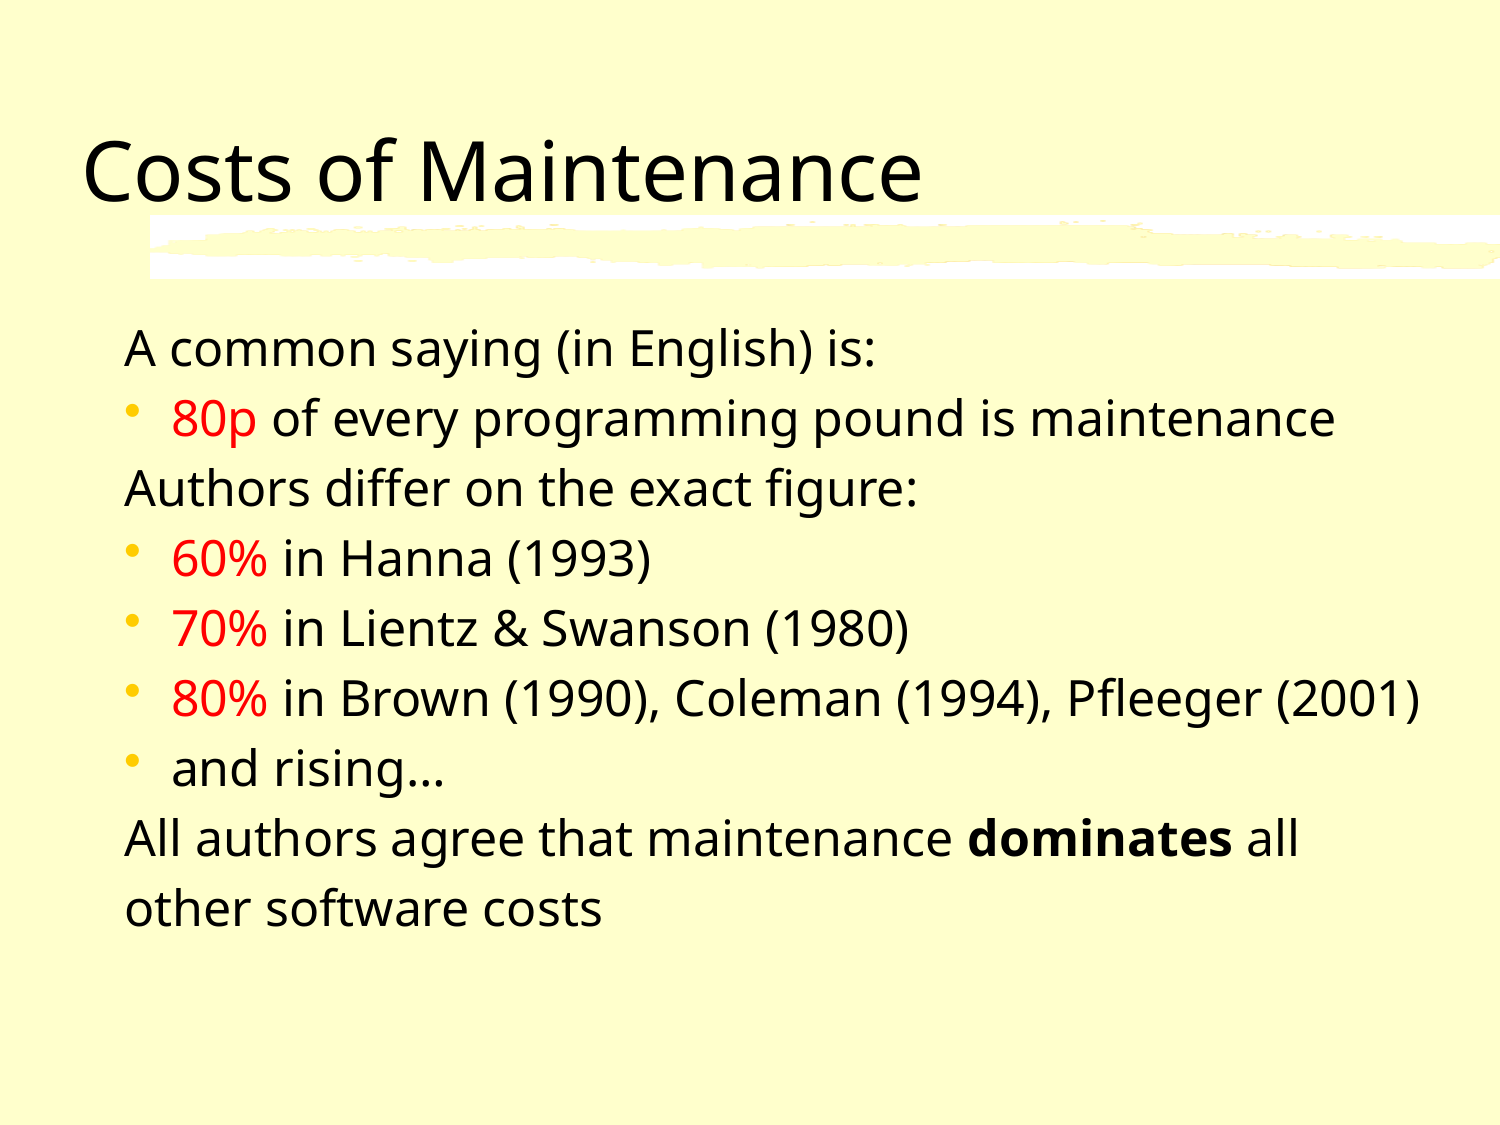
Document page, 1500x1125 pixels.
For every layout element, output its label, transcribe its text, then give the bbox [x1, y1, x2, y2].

list A common saying (in English) is: 80p of every programming pound is maintenance Authors differ on the exact figure: 60% in Hanna (1993) 70% in Lientz & Swanson (1980) 80% in Brown (1990), Coleman (1994), Pfleeger (2001) and rising… All authors agree that maintenance dominates all other software costs [34, 309, 1459, 994]
title Costs of Maintenance [66, 37, 1342, 225]
